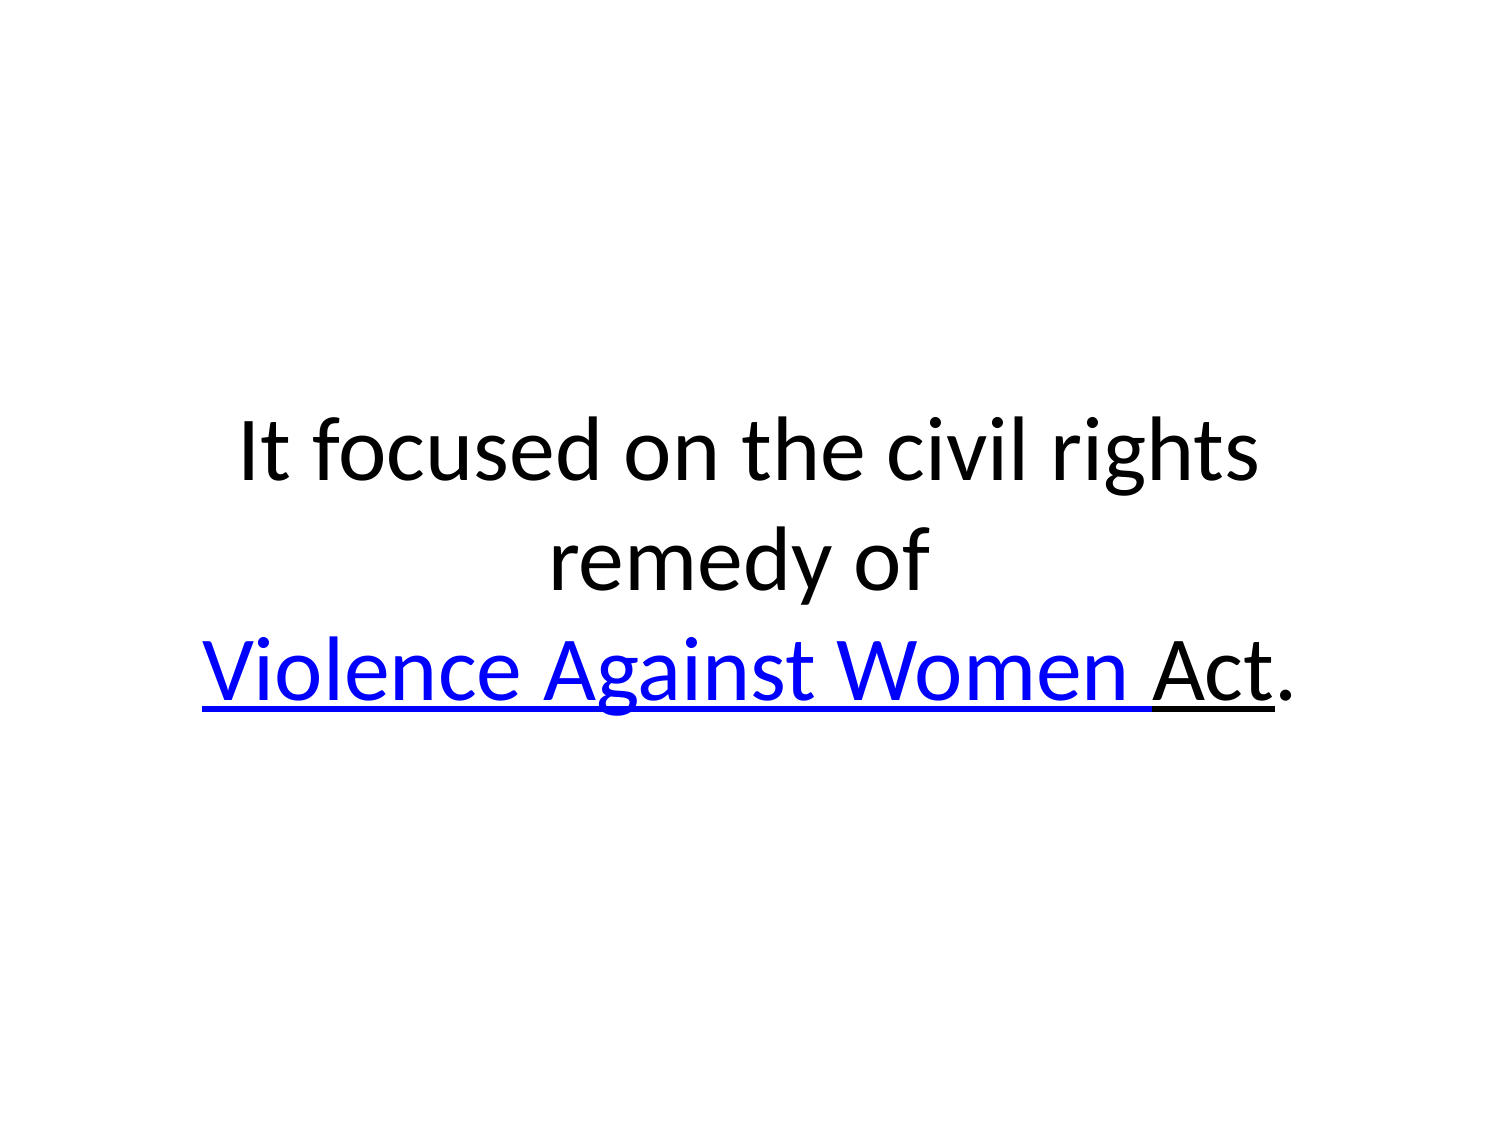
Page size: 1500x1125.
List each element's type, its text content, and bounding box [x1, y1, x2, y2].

title It focused on the civil rights remedy of Violence Against Women Act. [74, 44, 1426, 1063]
